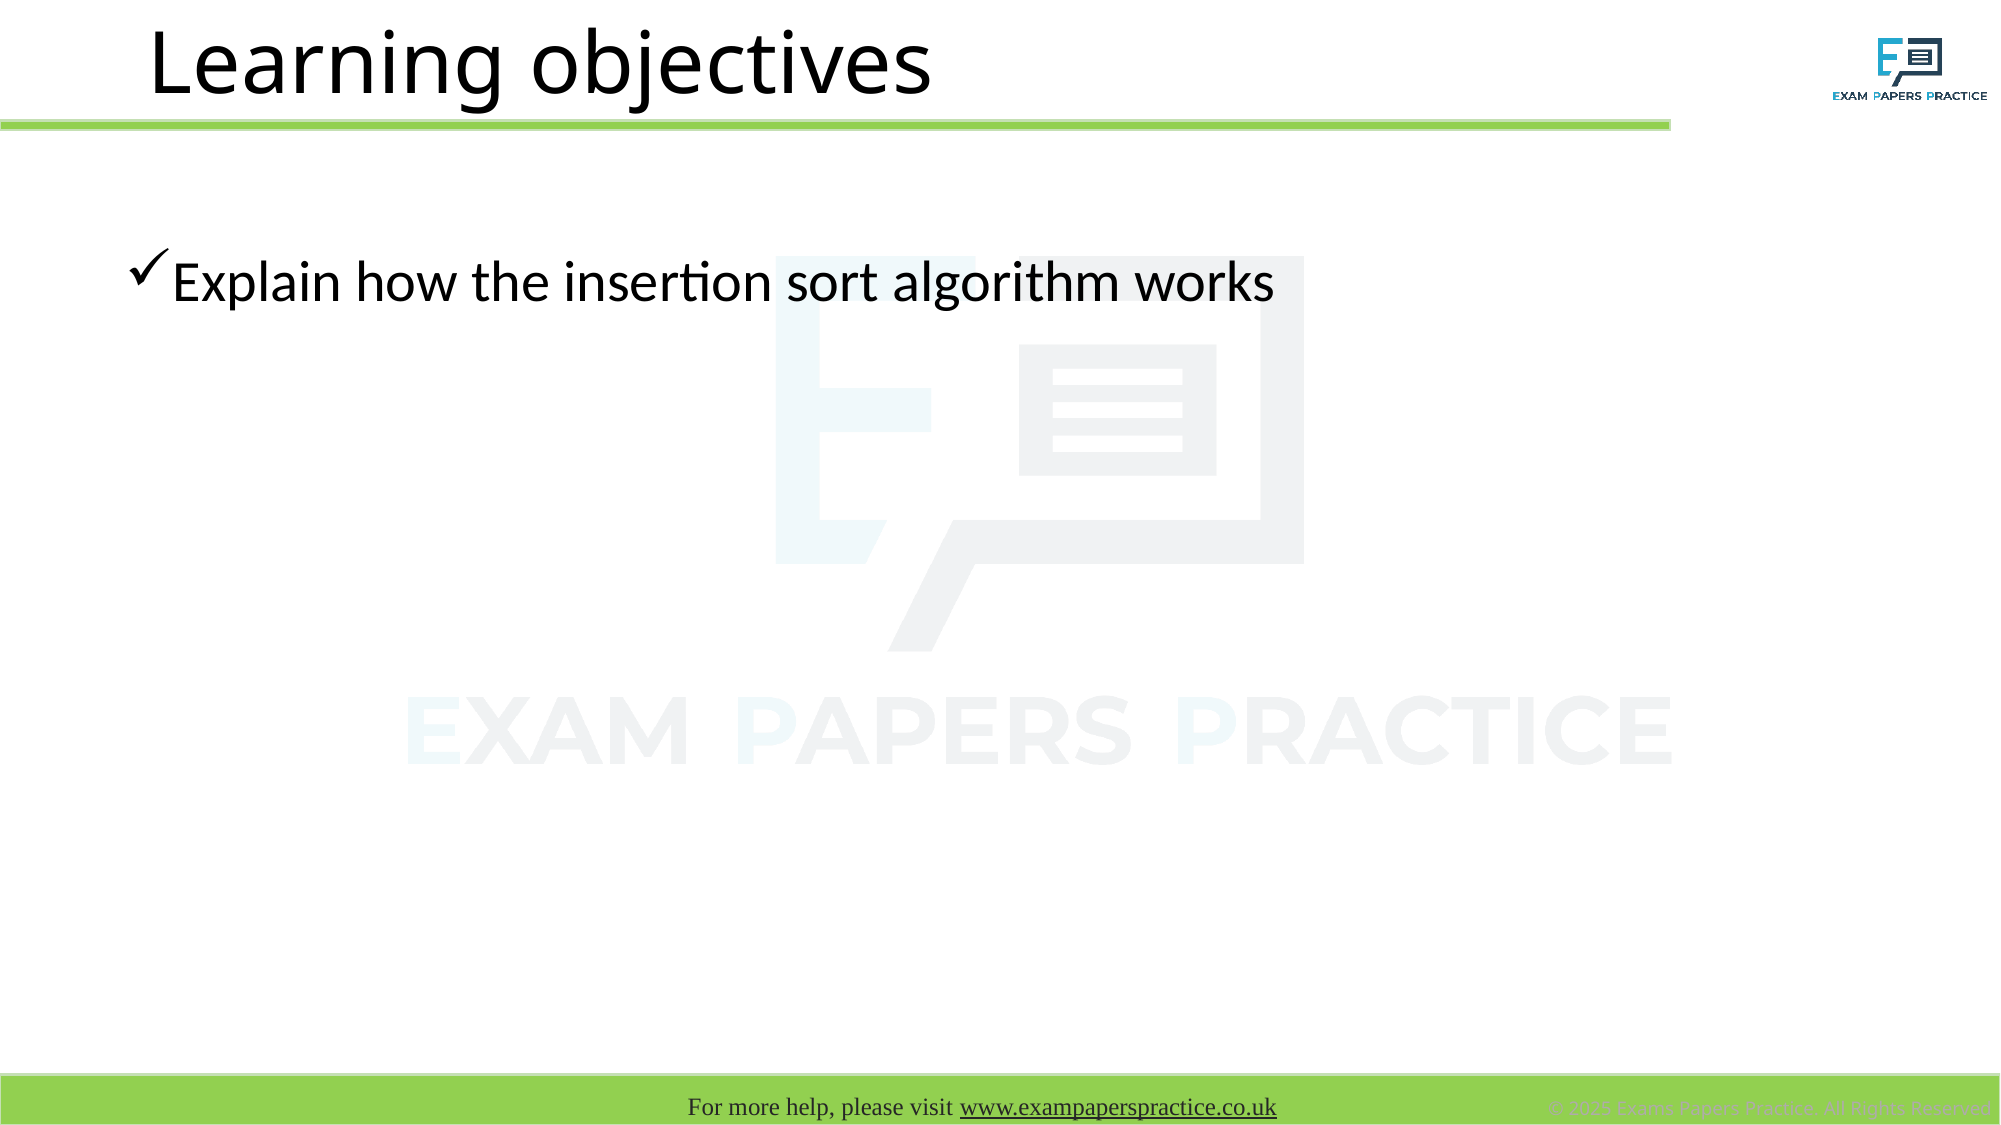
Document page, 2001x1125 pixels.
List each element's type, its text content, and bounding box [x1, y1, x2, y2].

title Learning objectives [132, 11, 1858, 121]
list Explain how the insertion sort algorithm works [109, 244, 1835, 958]
